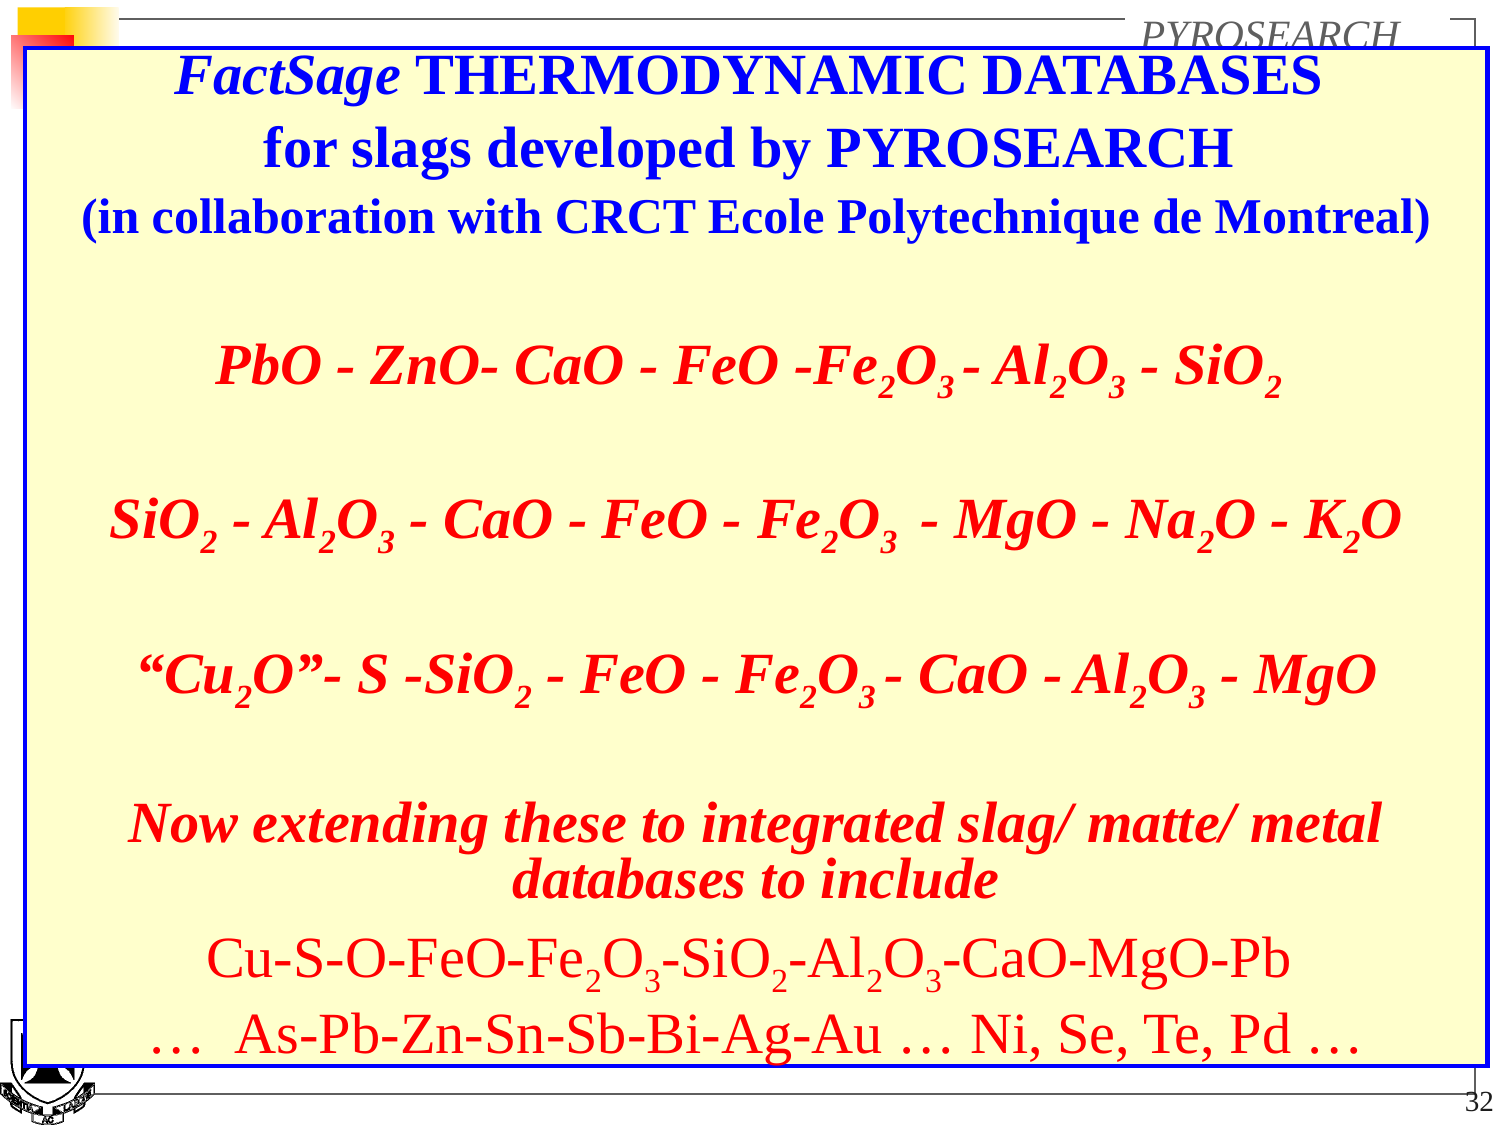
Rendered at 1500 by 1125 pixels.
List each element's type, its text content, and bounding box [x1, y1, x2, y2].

slide_number 32 [1181, 1042, 1495, 1118]
text_box FactSage THERMODYNAMIC DATABASES for slags developed by PYROSEARCH (in collaboration with CRCT Ecole Polytechnique de Montreal) PbO - ZnO- CaO - FeO -Fe2O3 - Al2O3 - SiO2 SiO2 - Al2O3 - CaO - FeO - Fe2O3 - MgO - Na2O - K2O “Cu2O”- S -SiO2 - FeO - Fe2O3 - CaO - Al2O3 - MgO Now extending these to integrated slag/ matte/ metal databases to include Cu-S-O-FeO-Fe2O3-SiO2-Al2O3-CaO-MgO-Pb … As-Pb-Zn-Sn-Sb-Bi-Ag-Au … Ni, Se, Te, Pd … [24, 47, 1488, 1067]
